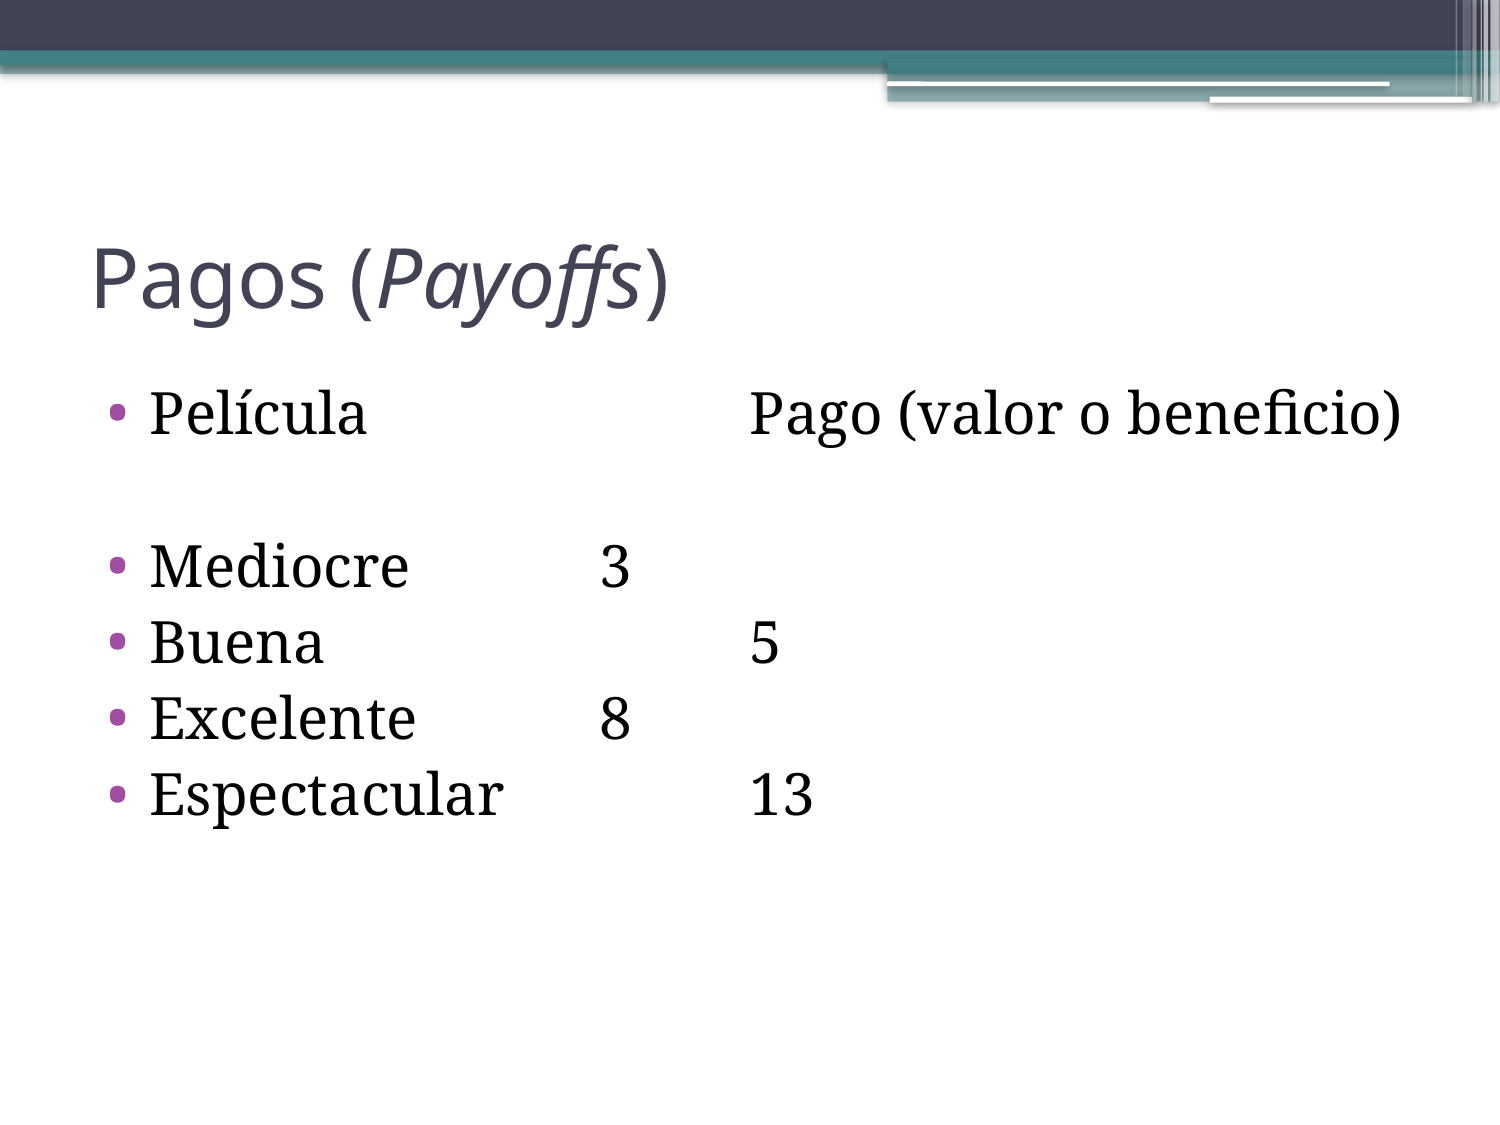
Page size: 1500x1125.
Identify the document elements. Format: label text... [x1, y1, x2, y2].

list Película Pago (valor o beneficio) Mediocre 3 Buena 5 Excelente 8 Espectacular 13 [75, 368, 1425, 1079]
title Pagos (Payoffs) [75, 187, 1425, 363]
